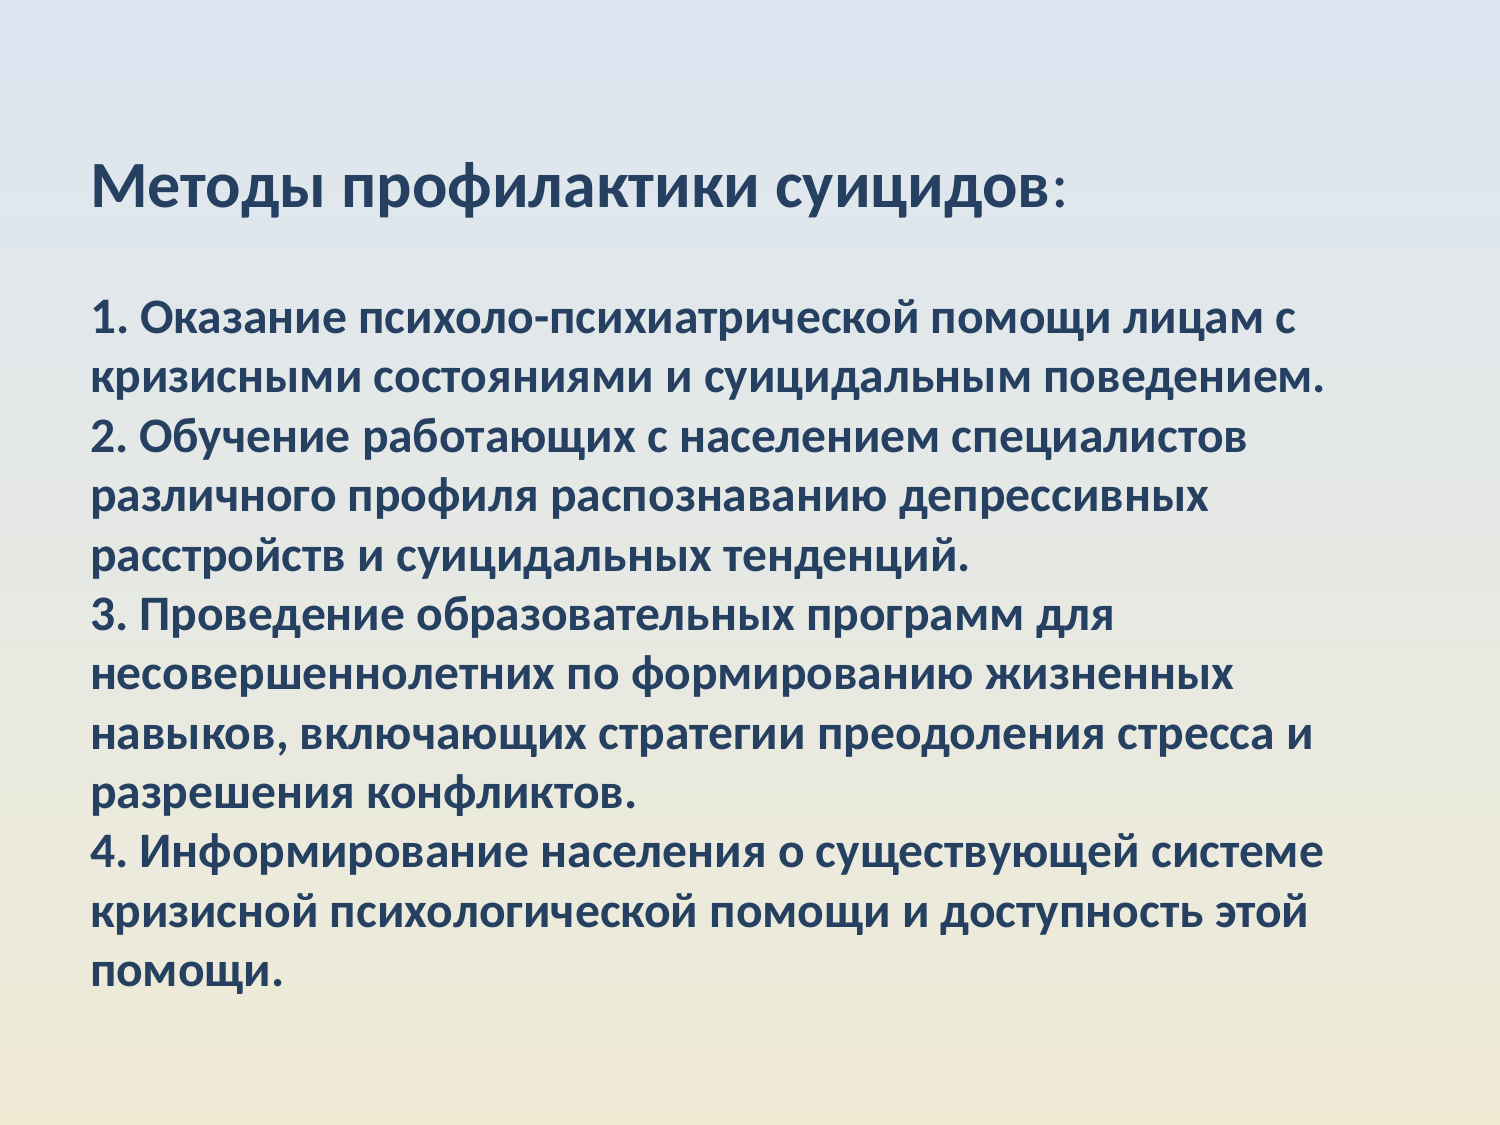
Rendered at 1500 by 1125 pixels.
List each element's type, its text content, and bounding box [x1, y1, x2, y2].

title Методы профилактики суицидов: 1. Оказание психоло-психиатрической помощи лицам с кризисными состояниями и суицидальным поведением. 2. Обучение работающих с населением специалистов различного профиля распознаванию депрессивных расстройств и суицидальных тенденций. 3. Проведение образовательных программ для несовершеннолетних по формированию жизненных навыков, включающих стратегии преодоления стресса и разрешения конфликтов. 4. Информирование населения о существующей системе кризисной психологической помощи и доступность этой помощи. [74, 44, 1426, 1067]
